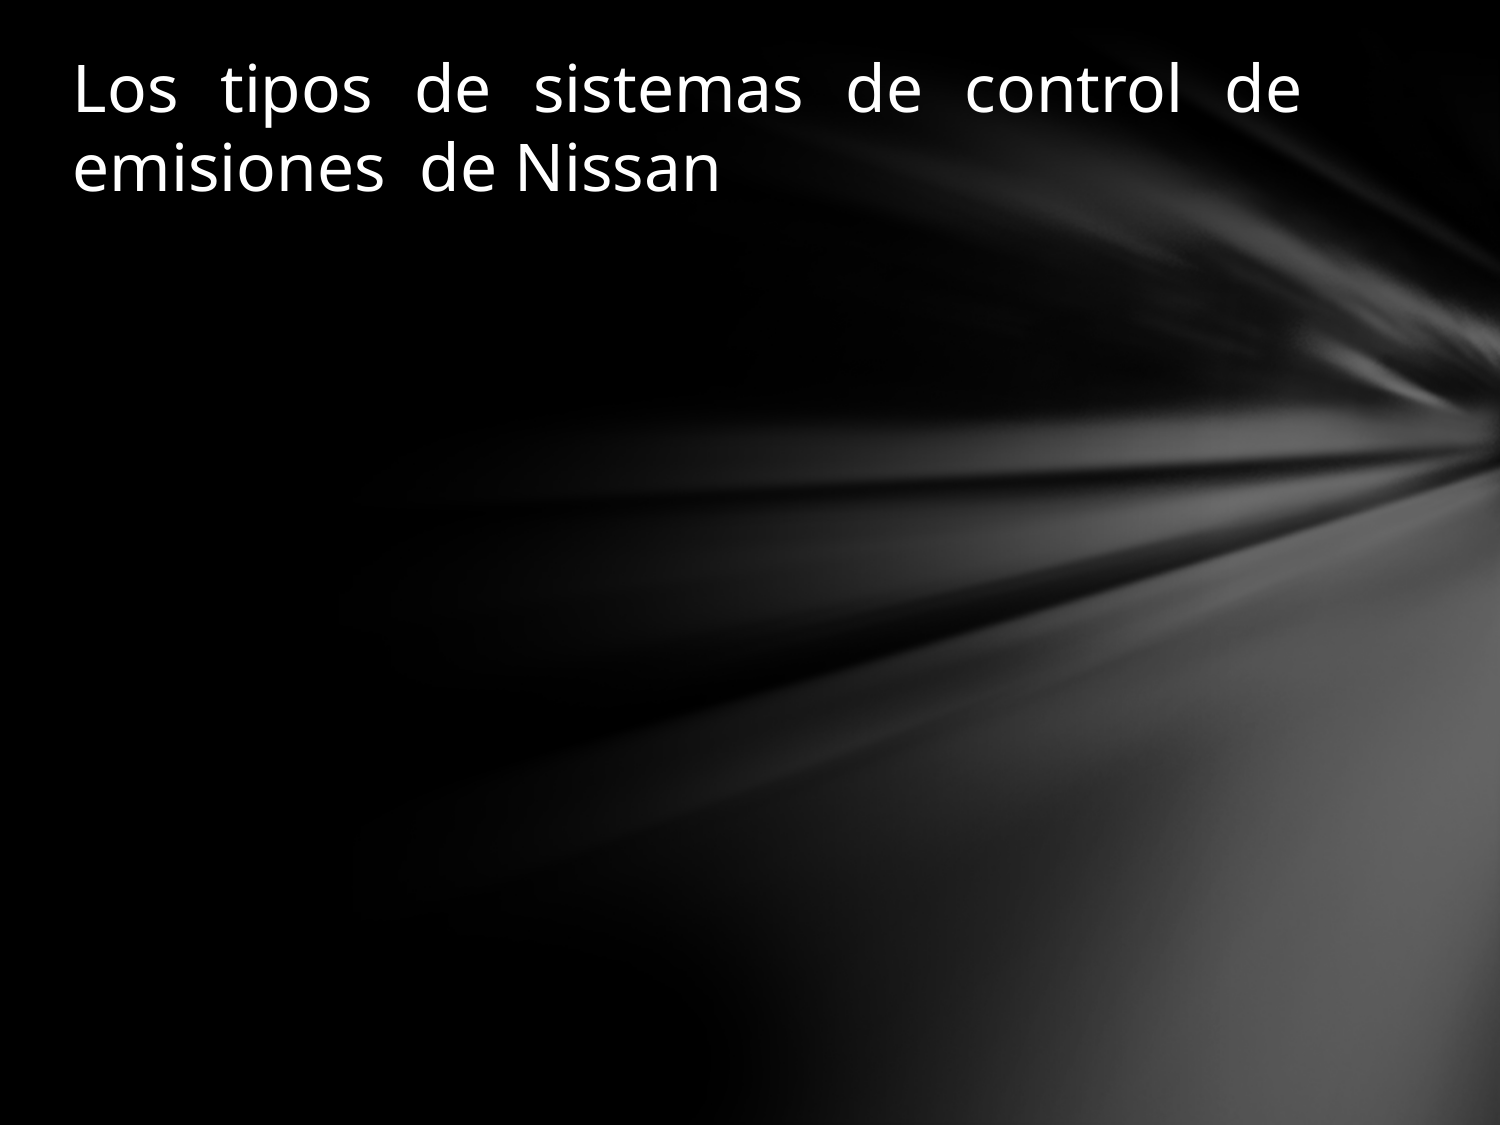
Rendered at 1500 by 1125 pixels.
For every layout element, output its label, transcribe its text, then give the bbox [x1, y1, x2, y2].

title Los tipos de sistemas de control de emisiones de Nissan [57, 37, 1318, 213]
